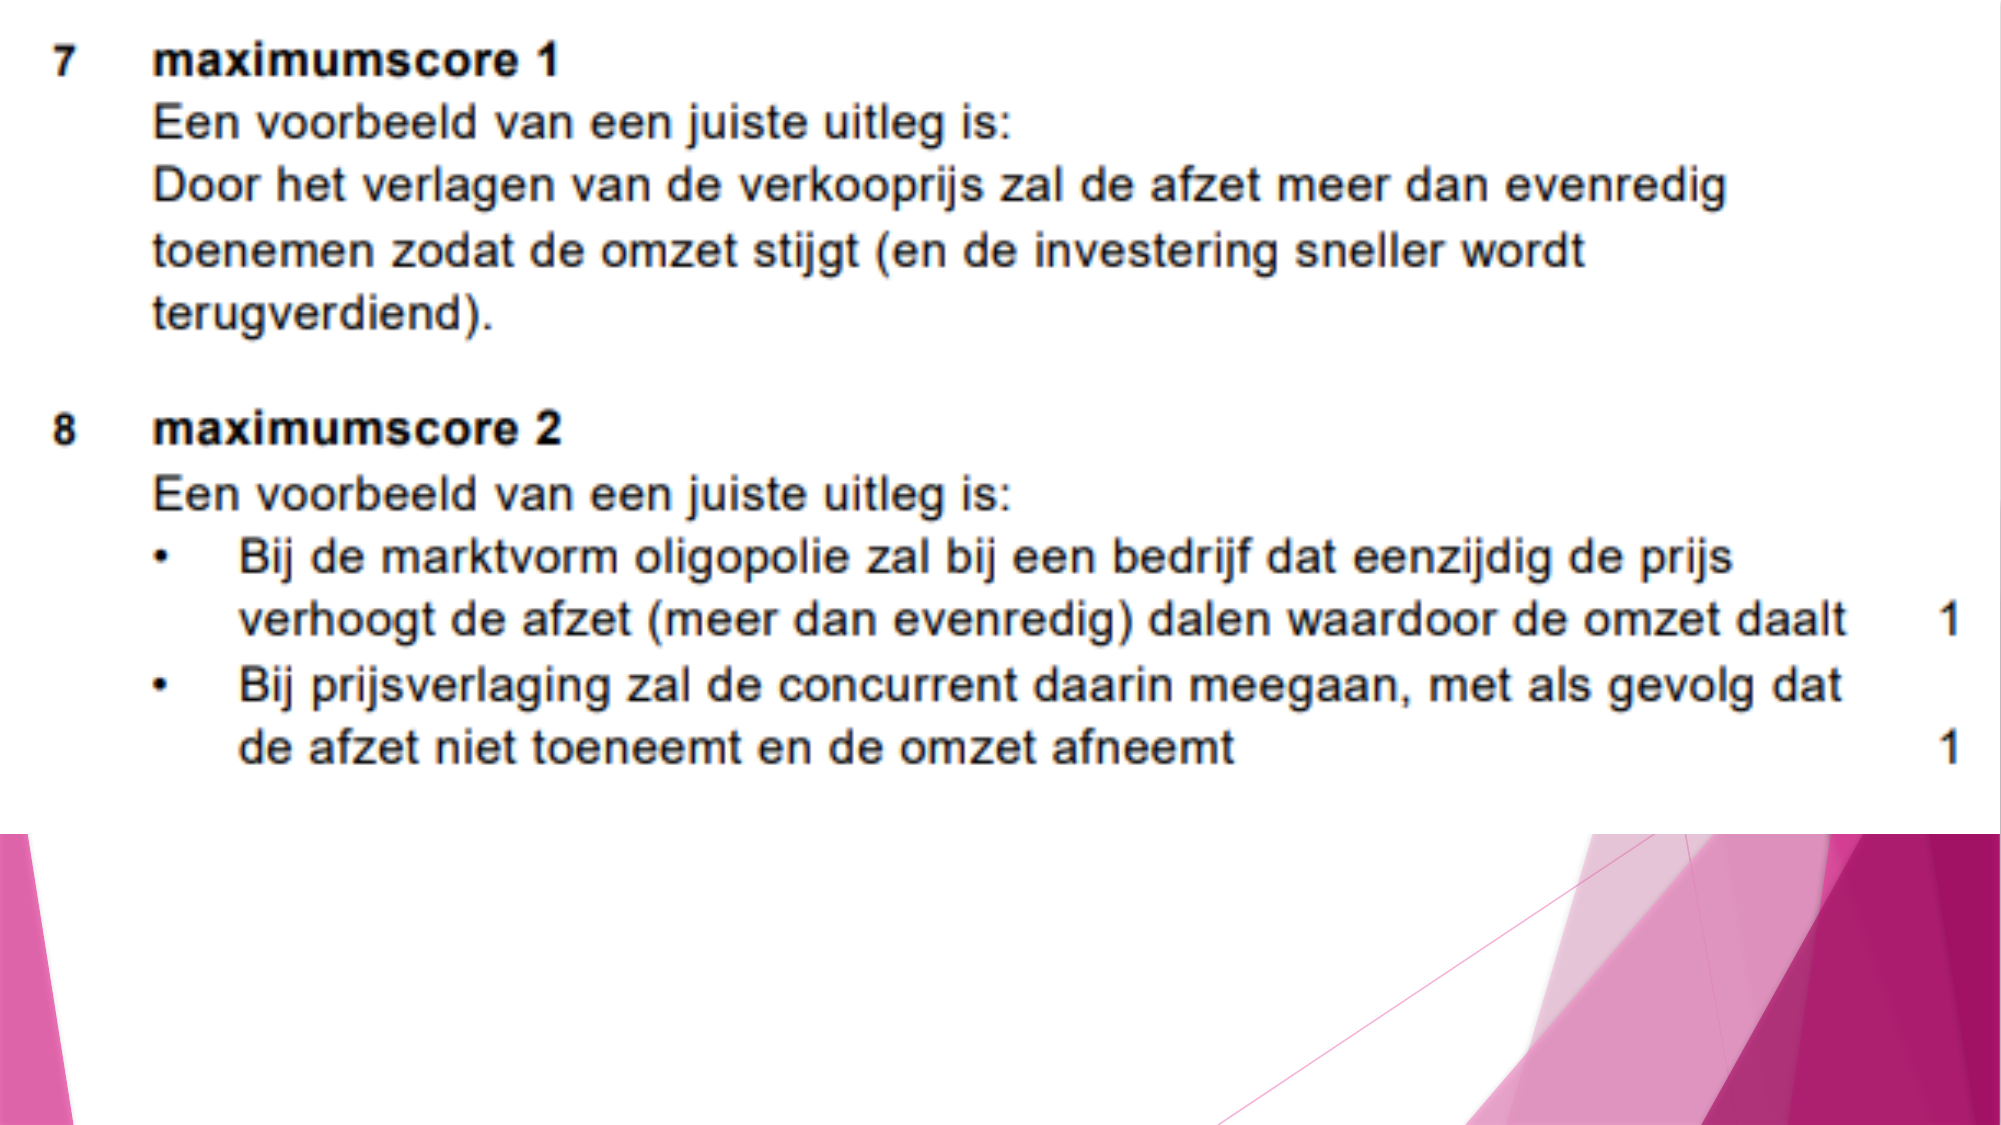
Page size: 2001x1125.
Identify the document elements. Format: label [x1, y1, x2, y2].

picture [0, 0, 2000, 834]
